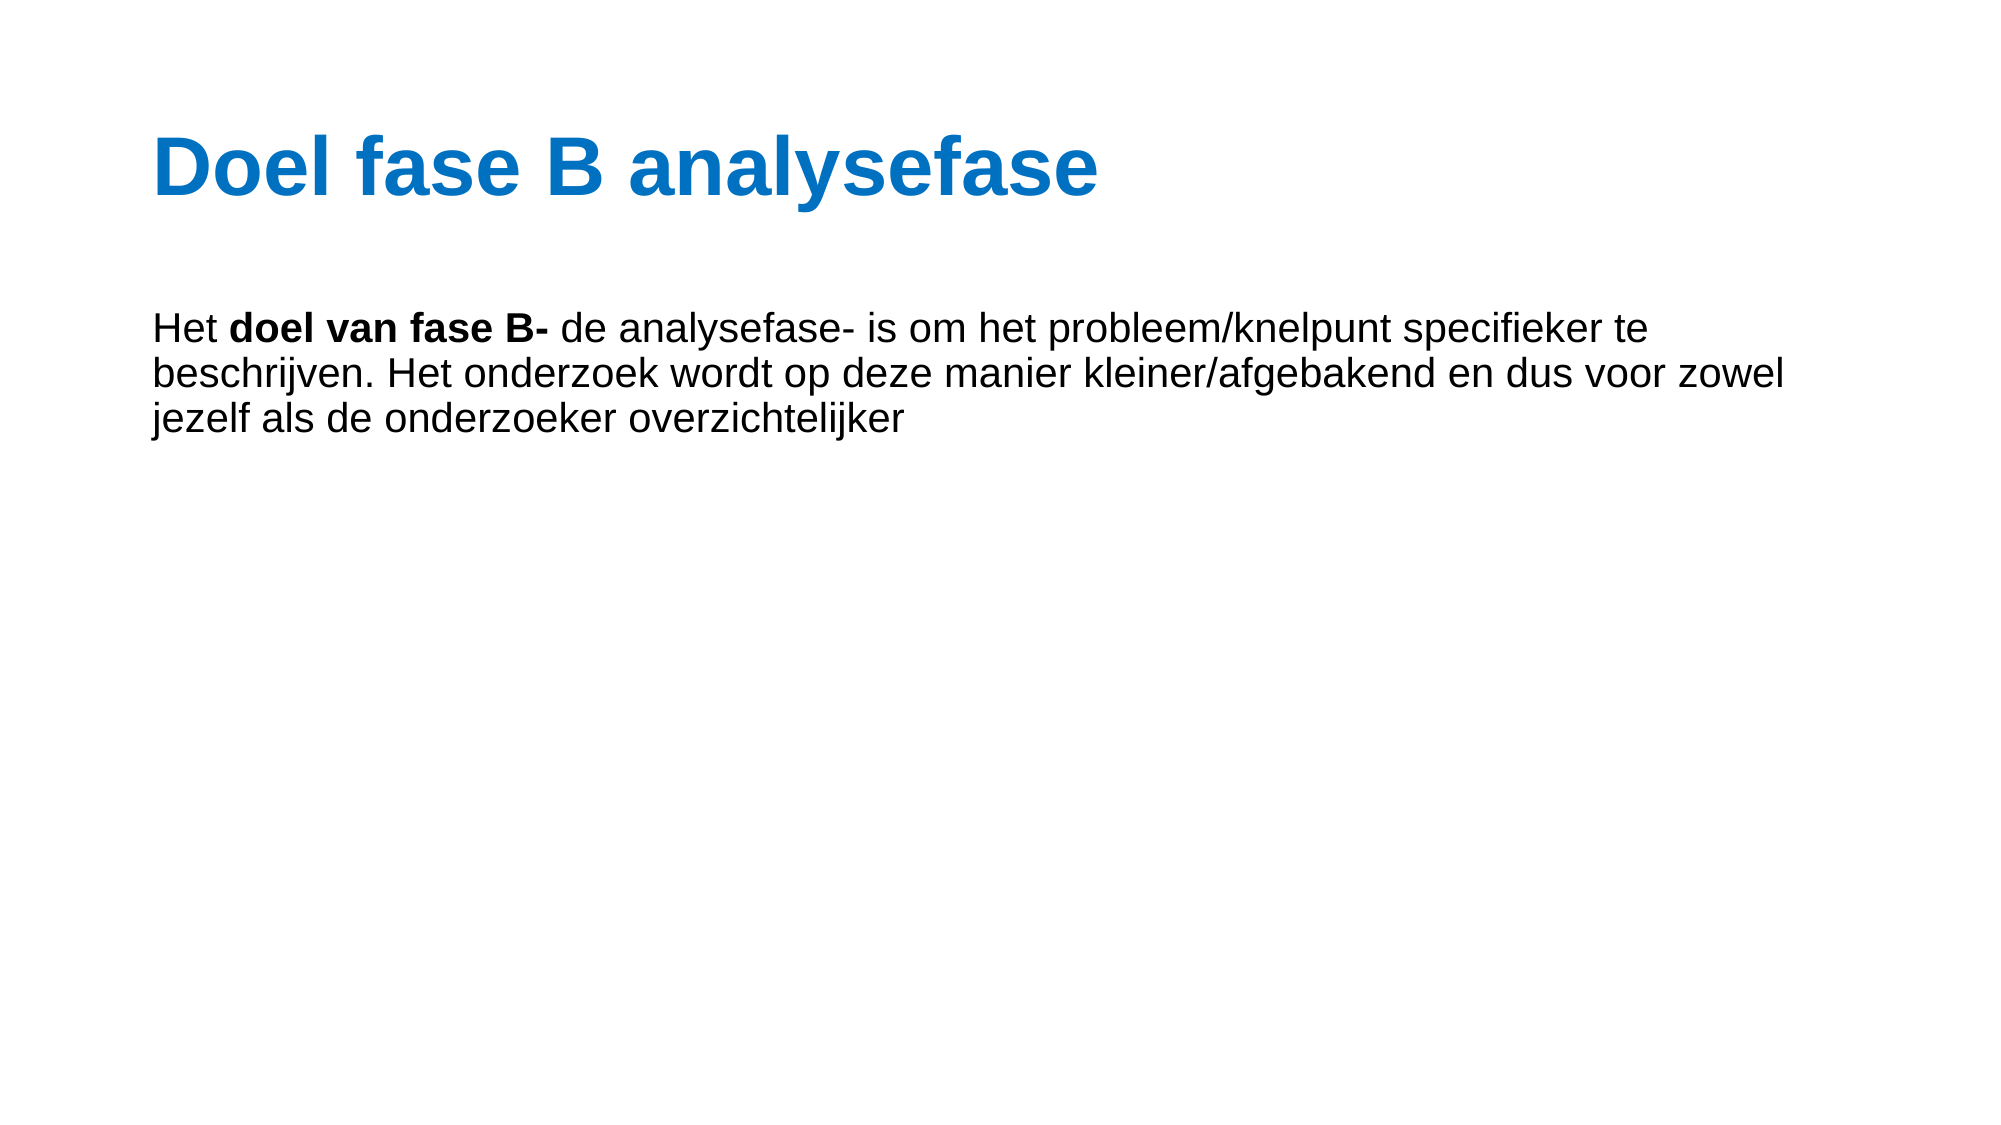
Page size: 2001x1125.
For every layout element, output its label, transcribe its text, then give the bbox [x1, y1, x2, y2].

title Doel fase B analysefase [137, 59, 1863, 278]
list Het doel van fase B- de analysefase- is om het probleem/knelpunt specifieker te beschrijven. Het onderzoek wordt op deze manier kleiner/afgebakend en dus voor zowel jezelf als de onderzoeker overzichtelijker [137, 299, 1863, 1014]
